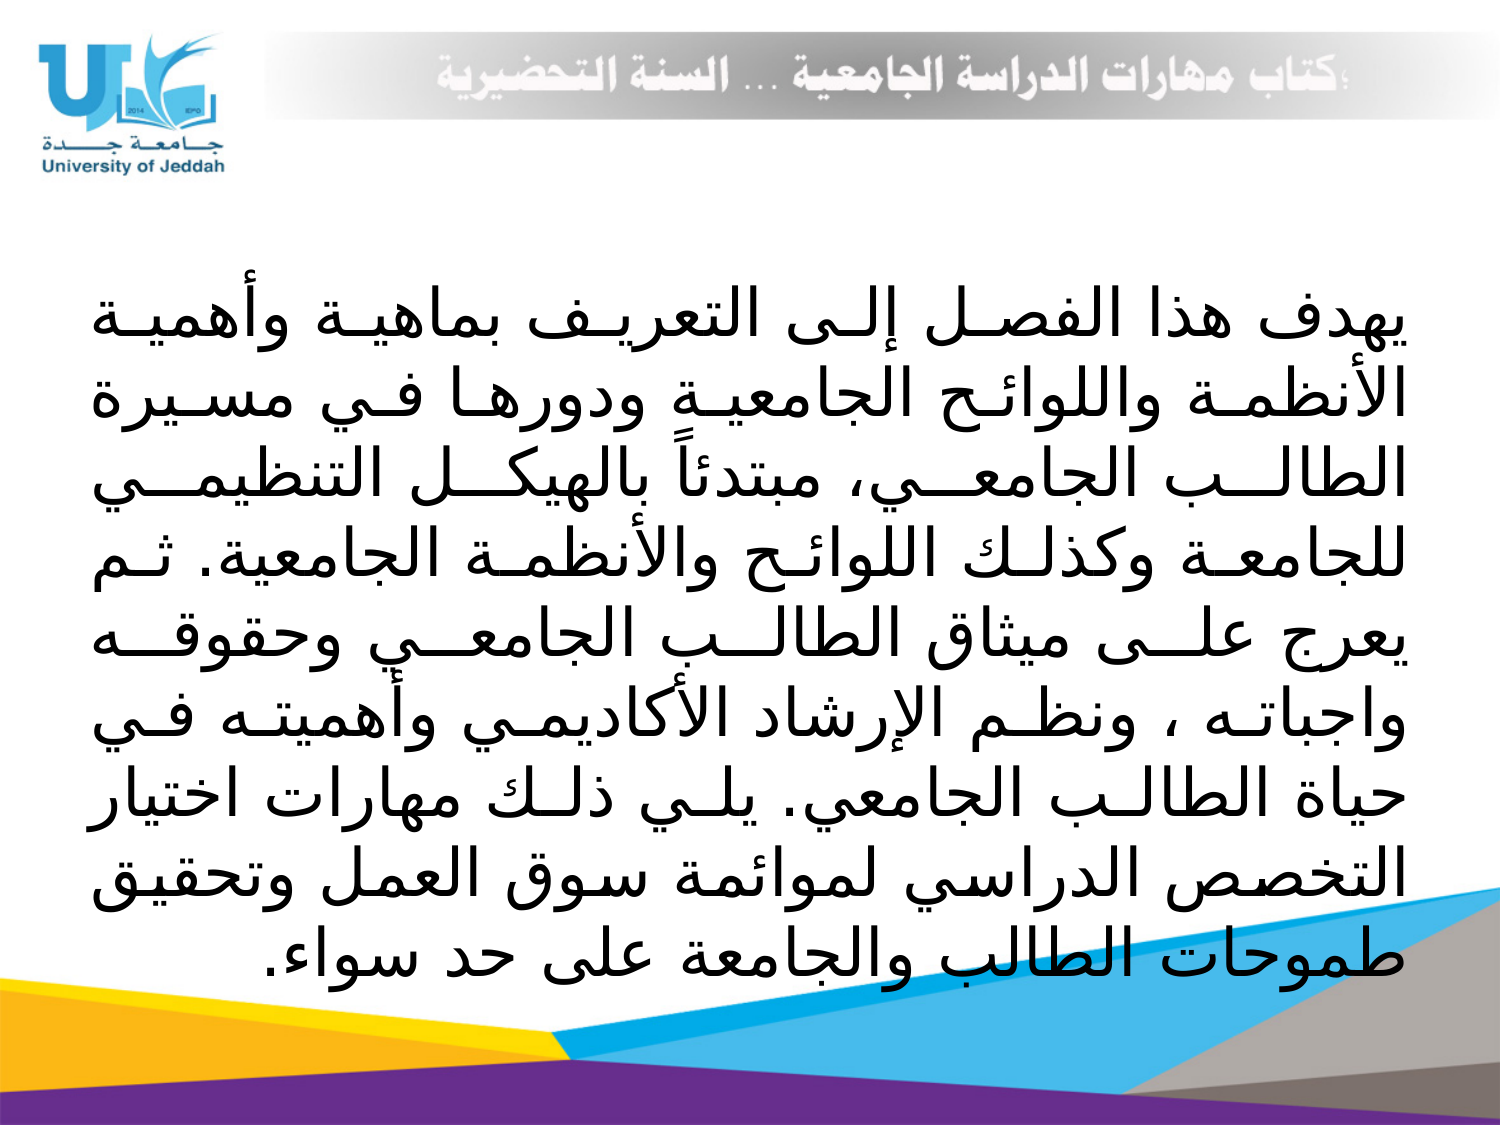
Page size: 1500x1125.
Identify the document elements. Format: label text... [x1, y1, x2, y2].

list يهدف هذا الفصل إلى التعريف بماهية وأهمية الأنظمة واللوائح الجامعية ودورها في مسيرة الطالب الجامعي، مبتدئاً بالهيكل التنظيمي للجامعة وكذلك اللوائح والأنظمة الجامعية. ثم يعرج على ميثاق الطالب الجامعي وحقوقه واجباته ، ونظم الإرشاد الأكاديمي وأهميته في حياة الطالب الجامعي. يلي ذلك مهارات اختيار التخصص الدراسي لموائمة سوق العمل وتحقيق طموحات الطالب والجامعة على حد سواء. [75, 262, 1425, 1005]
picture [0, 0, 1500, 1125]
